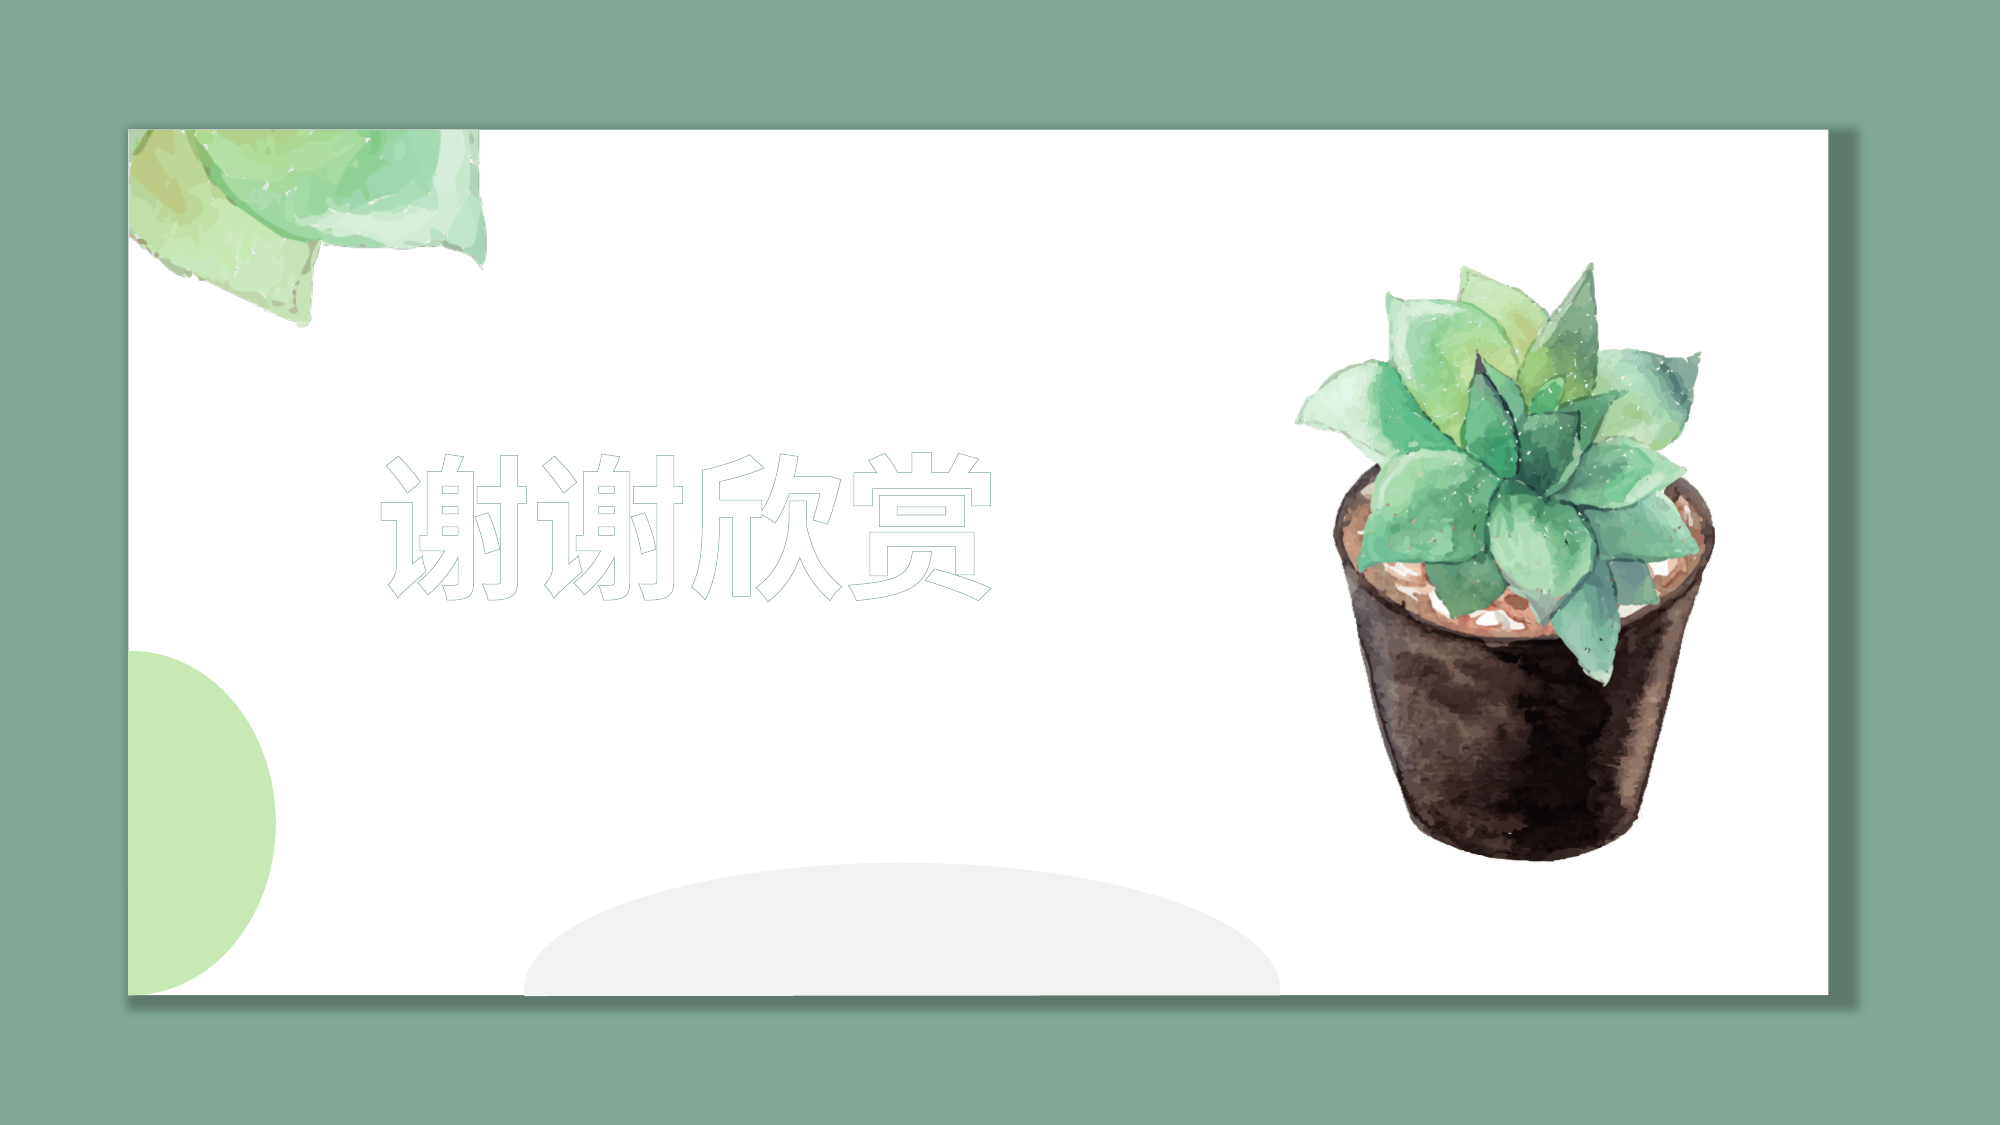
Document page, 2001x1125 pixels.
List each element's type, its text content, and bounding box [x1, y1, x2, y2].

picture [128, 129, 701, 335]
text_box [522, 861, 1282, 998]
text_box [126, 649, 277, 997]
text_box 谢谢欣赏 [360, 423, 1134, 626]
picture [1294, 262, 1716, 863]
text_box [127, 129, 1829, 996]
